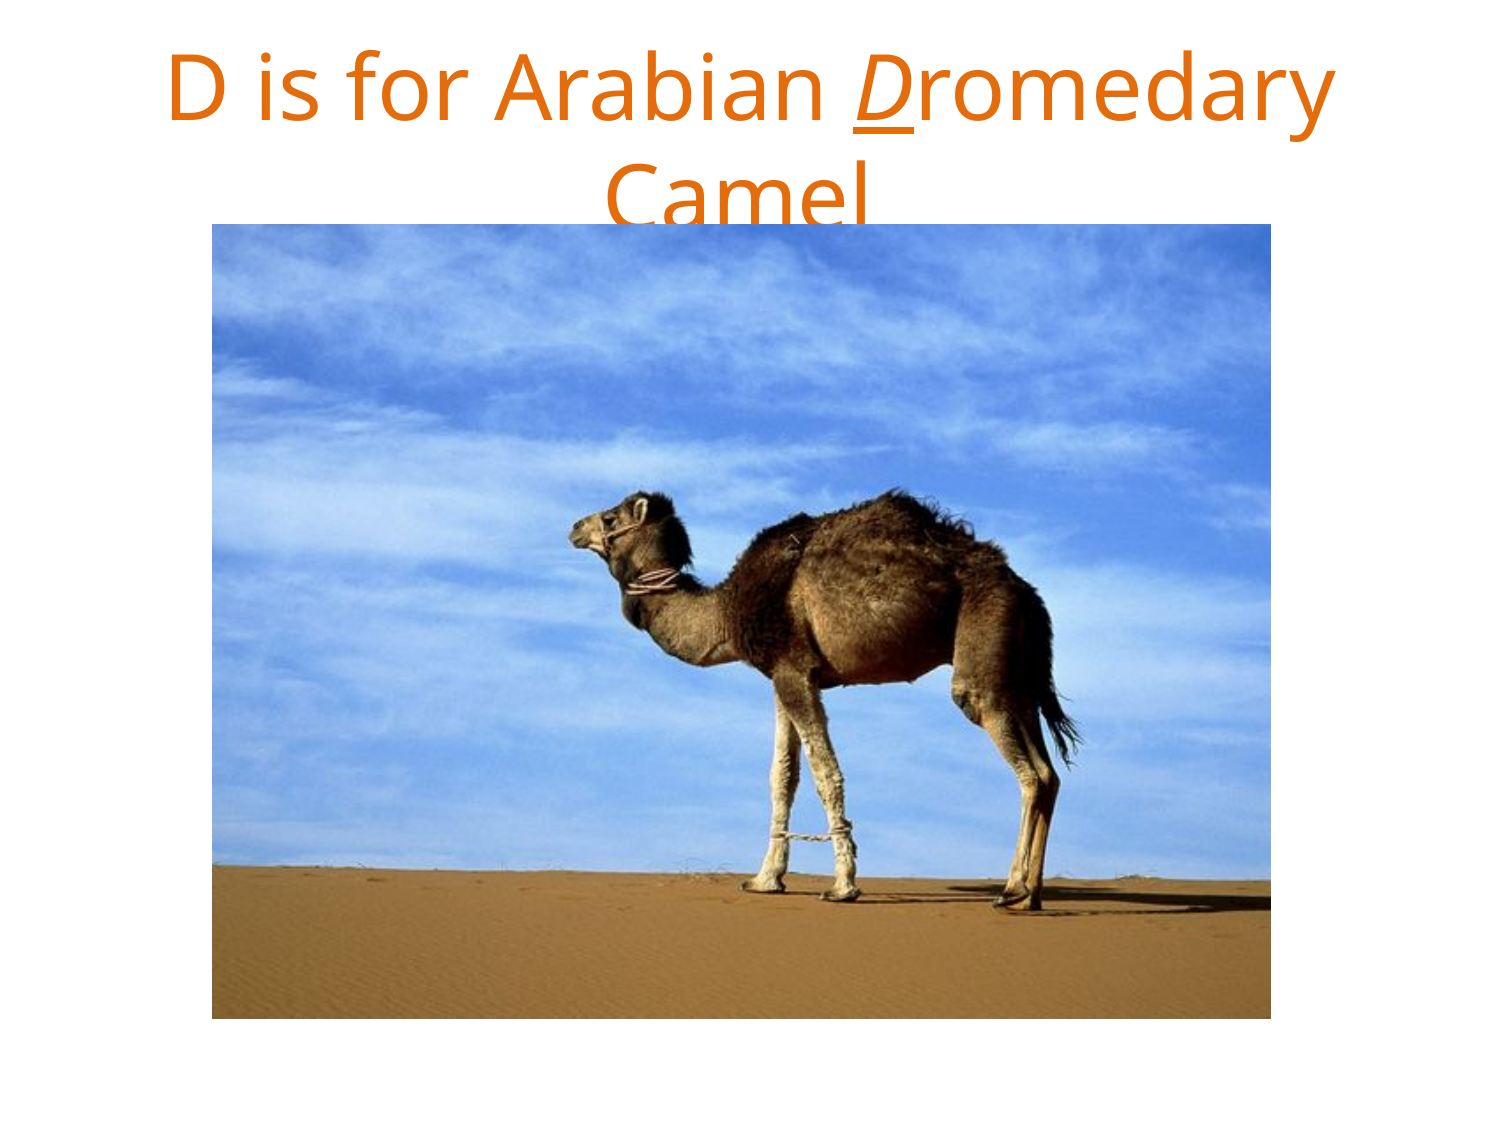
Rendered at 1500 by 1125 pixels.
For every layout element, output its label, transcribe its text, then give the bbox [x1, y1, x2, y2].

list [212, 224, 1272, 1019]
title D is for Arabian Dromedary Camel [75, 45, 1425, 233]
